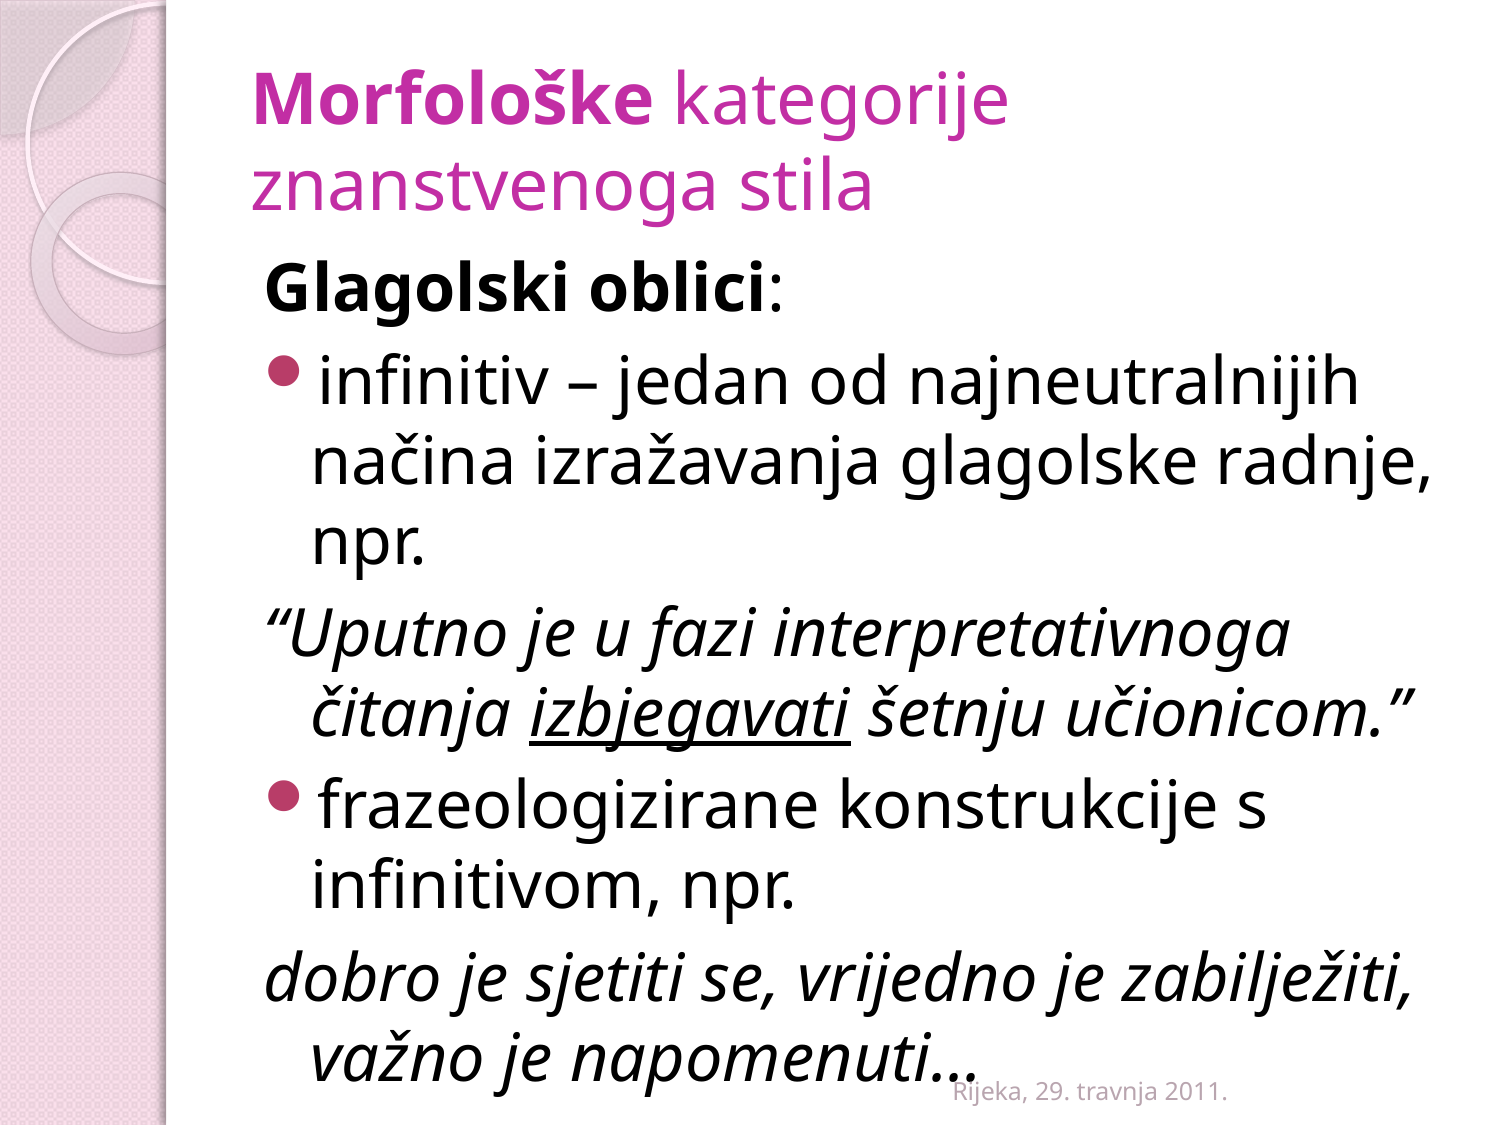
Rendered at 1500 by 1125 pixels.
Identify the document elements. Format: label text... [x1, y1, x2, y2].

list Glagolski oblici: infinitiv – jedan od najneutralnijih načina izražavanja glagolske radnje, npr. “Uputno je u fazi interpretativnoga čitanja izbjegavati šetnju učionicom.” frazeologizirane konstrukcije s infinitivom, npr. dobro je sjetiti se, vrijedno je zabilježiti, važno je napomenuti... [235, 237, 1466, 1026]
title Morfološke kategorije znanstvenoga stila [235, 45, 1466, 233]
footer Rijeka, 29. travnja 2011. [937, 1034, 1413, 1113]
